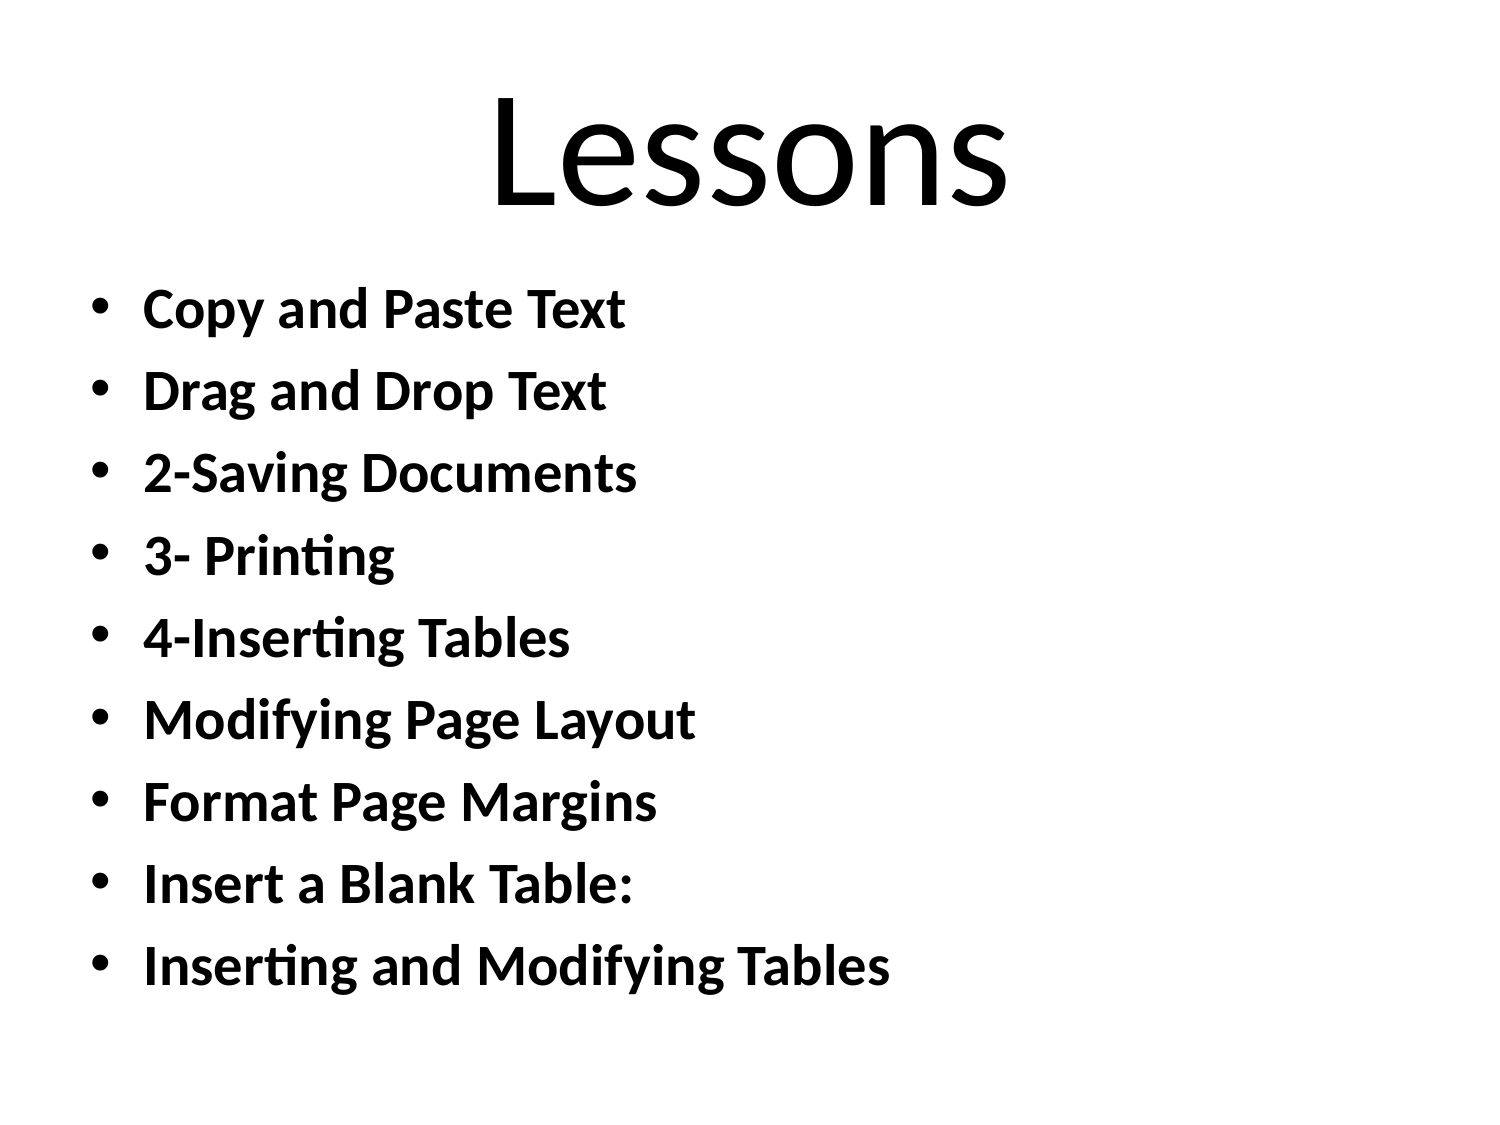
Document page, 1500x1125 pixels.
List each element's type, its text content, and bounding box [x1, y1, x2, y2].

list Copy and Paste Text Drag and Drop Text 2-Saving Documents 3- Printing 4-Inserting Tables Modifying Page Layout Format Page Margins Insert a Blank Table: Inserting and Modifying Tables [75, 262, 1425, 1005]
title Lessons [75, 45, 1425, 233]
